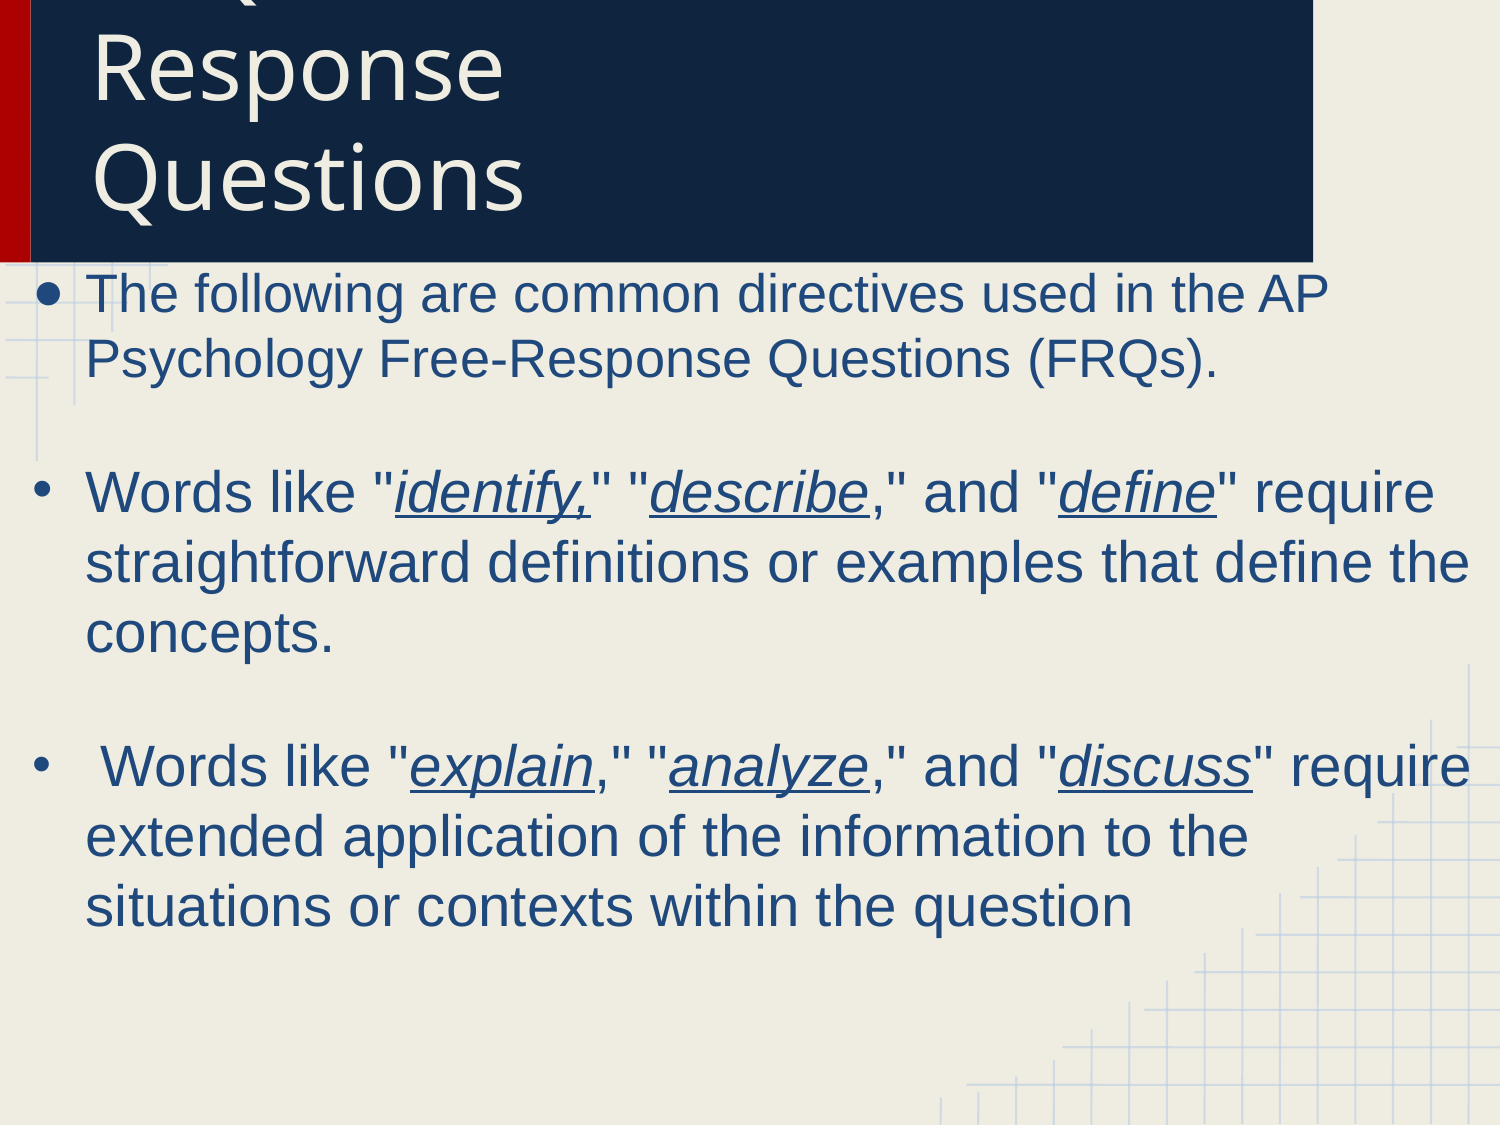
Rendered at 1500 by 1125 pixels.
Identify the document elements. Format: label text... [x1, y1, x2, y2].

list The following are common directives used in the AP Psychology Free-Response Questions (FRQs). Words like "identify," "describe," and "define" require straightforward definitions or examples that define the concepts. Words like "explain," "analyze," and "discuss" require extended application of the information to the situations or contexts within the question [0, 243, 1500, 1063]
title FRQs-Free Response Questions [75, 22, 973, 243]
